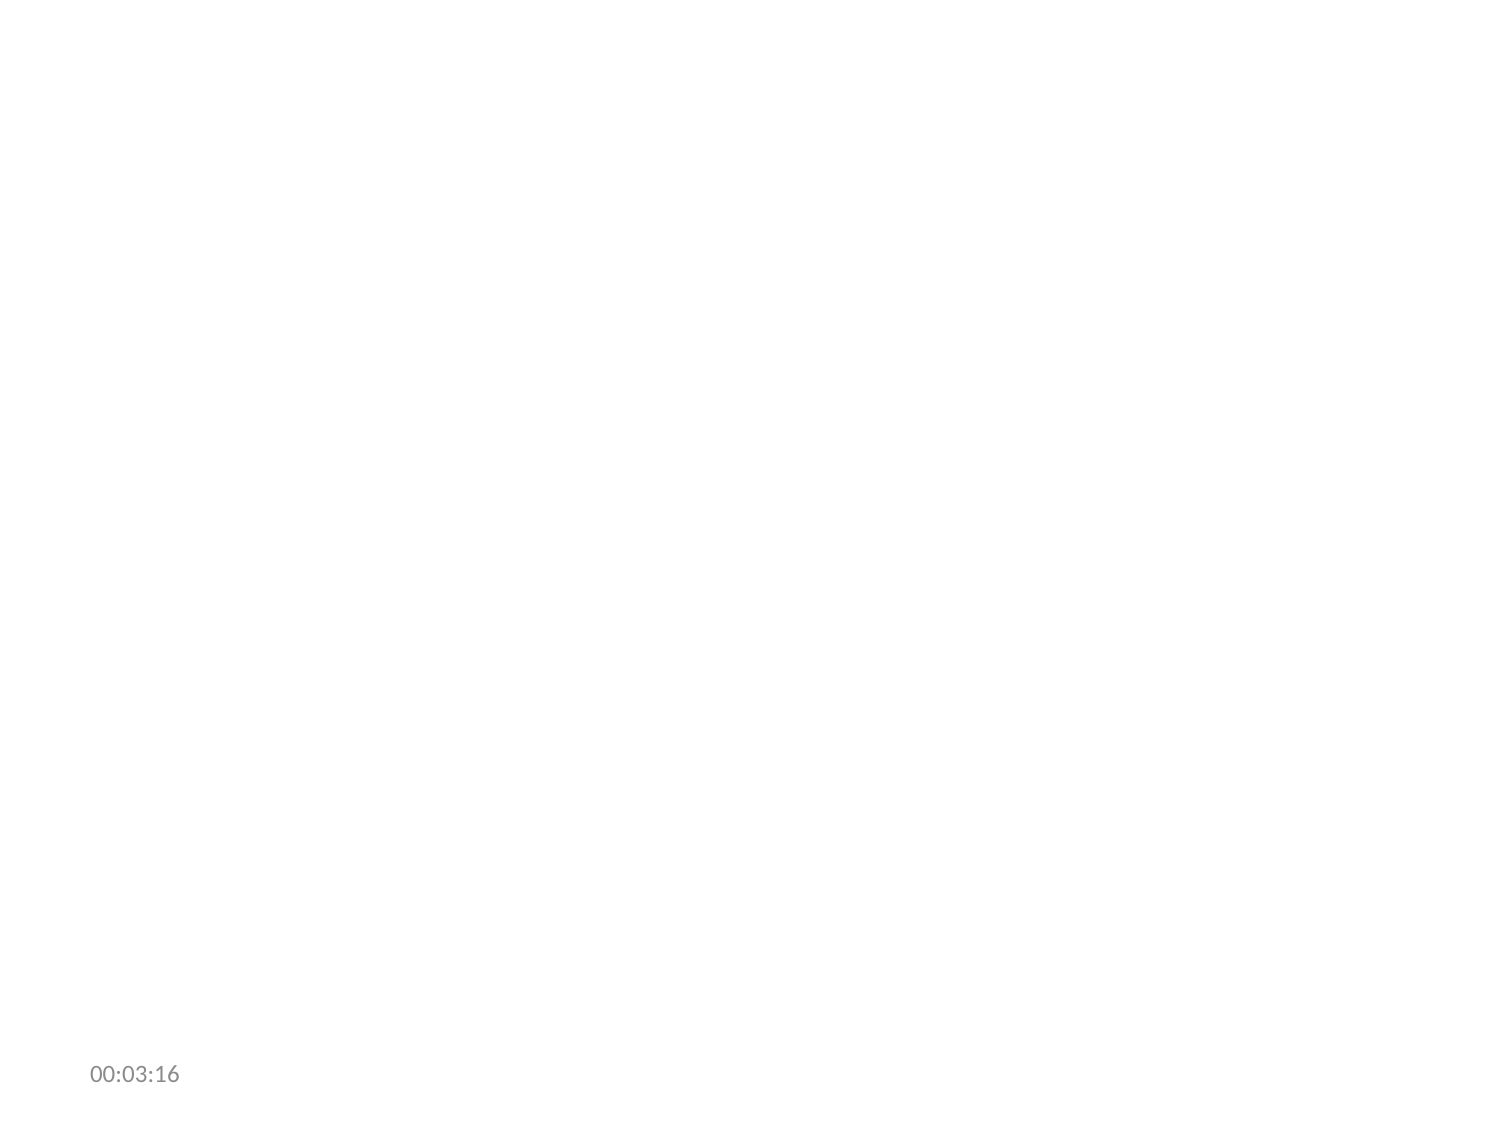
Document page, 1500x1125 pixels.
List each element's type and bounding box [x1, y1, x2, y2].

slide_number [75, 1042, 425, 1103]
